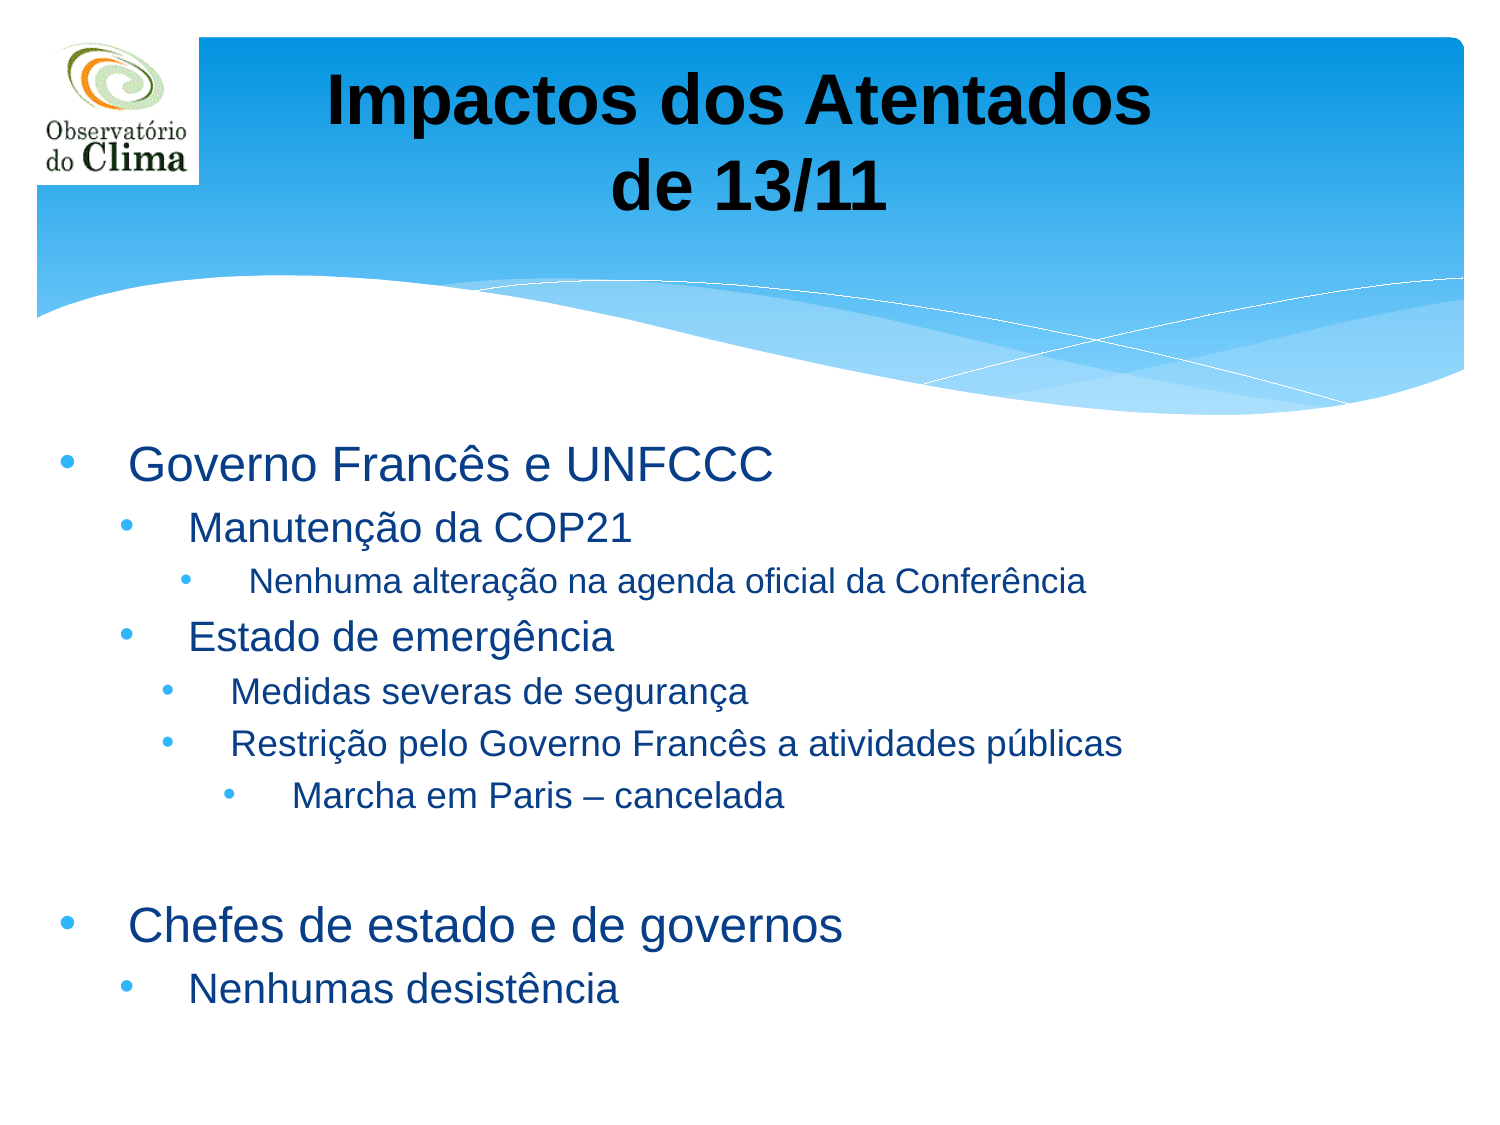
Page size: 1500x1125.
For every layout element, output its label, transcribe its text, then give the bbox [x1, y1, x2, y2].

picture [35, 35, 200, 186]
title Impactos dos Atentados de 13/11 [75, 44, 1425, 233]
list Governo Francês e UNFCCC Manutenção da COP21 Nenhuma alteração na agenda oficial da Conferência Estado de emergência Medidas severas de segurança Restrição pelo Governo Francês a atividades públicas Marcha em Paris – cancelada Chefes de estado e de governos Nenhumas desistência [44, 424, 1459, 1026]
